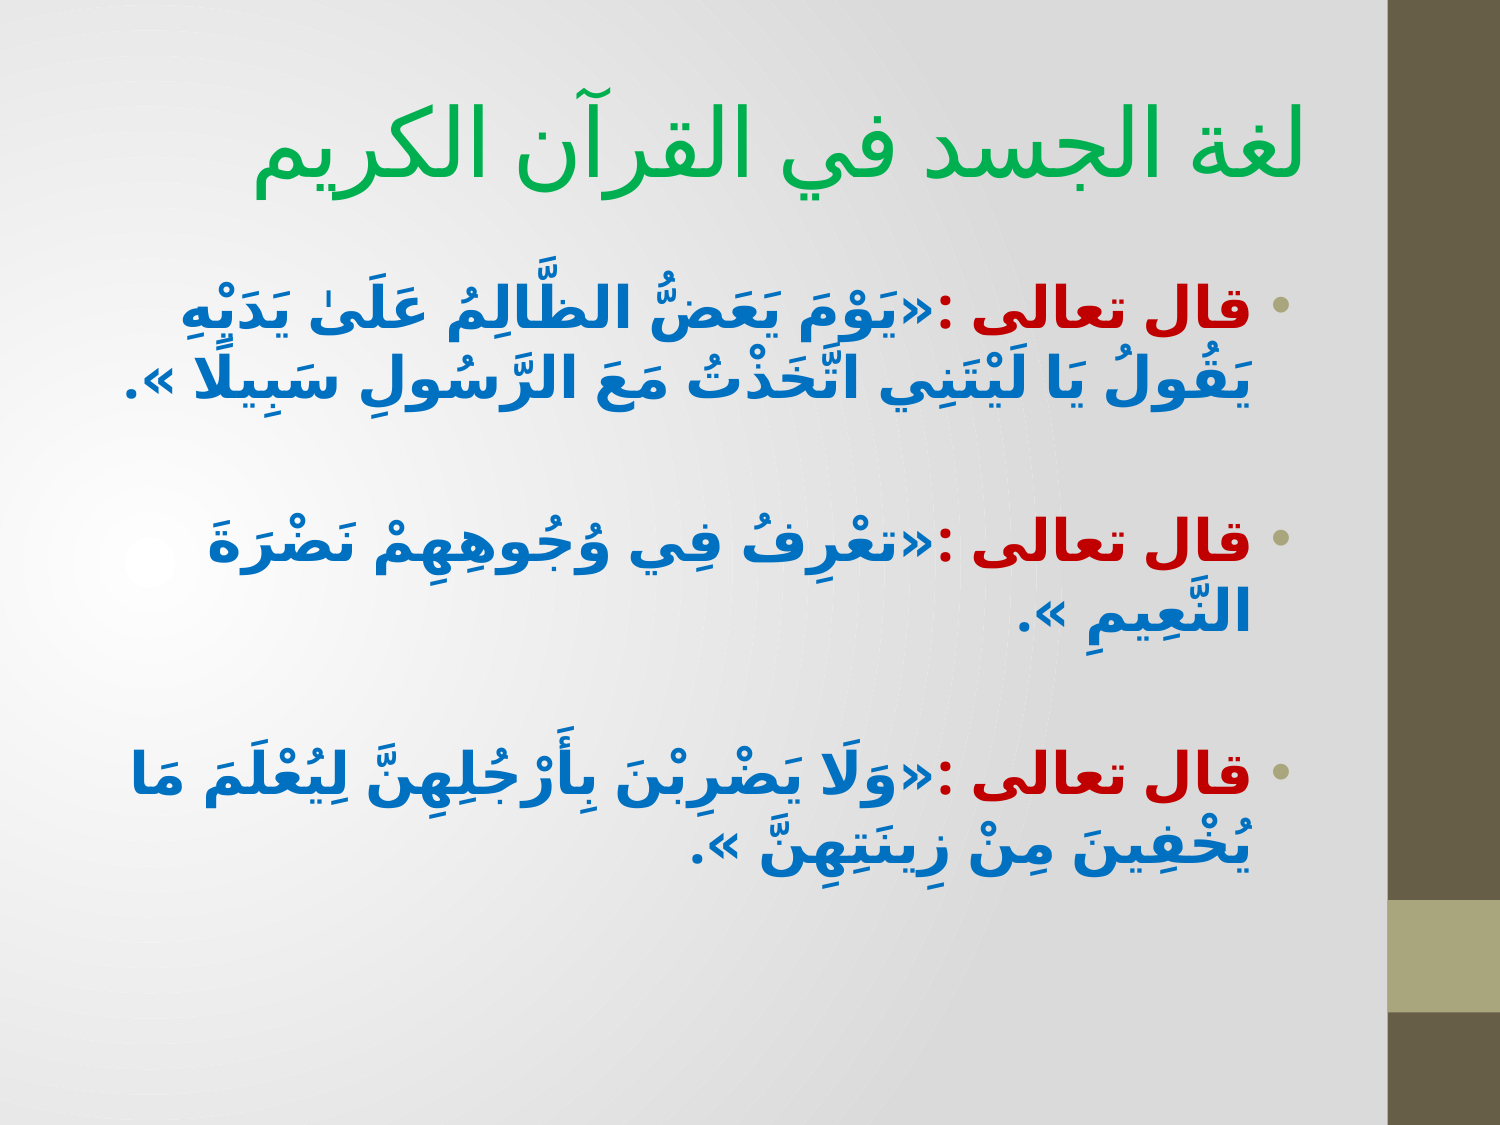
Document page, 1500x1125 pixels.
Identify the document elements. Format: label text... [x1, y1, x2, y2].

list قال تعالى :«يَوْمَ يَعَضُّ الظَّالِمُ عَلَىٰ يَدَيْهِ يَقُولُ يَا لَيْتَنِي اتَّخَذْتُ مَعَ الرَّسُولِ سَبِيلًا ». قال تعالى :«تعْرِفُ فِي وُجُوهِهِمْ نَضْرَةَ النَّعِيمِ ». قال تعالى :«وَلَا يَضْرِبْنَ بِأَرْجُلِهِنَّ لِيُعْلَمَ مَا يُخْفِينَ مِنْ زِينَتِهِنَّ ». [53, 262, 1325, 1050]
title لغة الجسد في القرآن الكريم [75, 45, 1325, 233]
